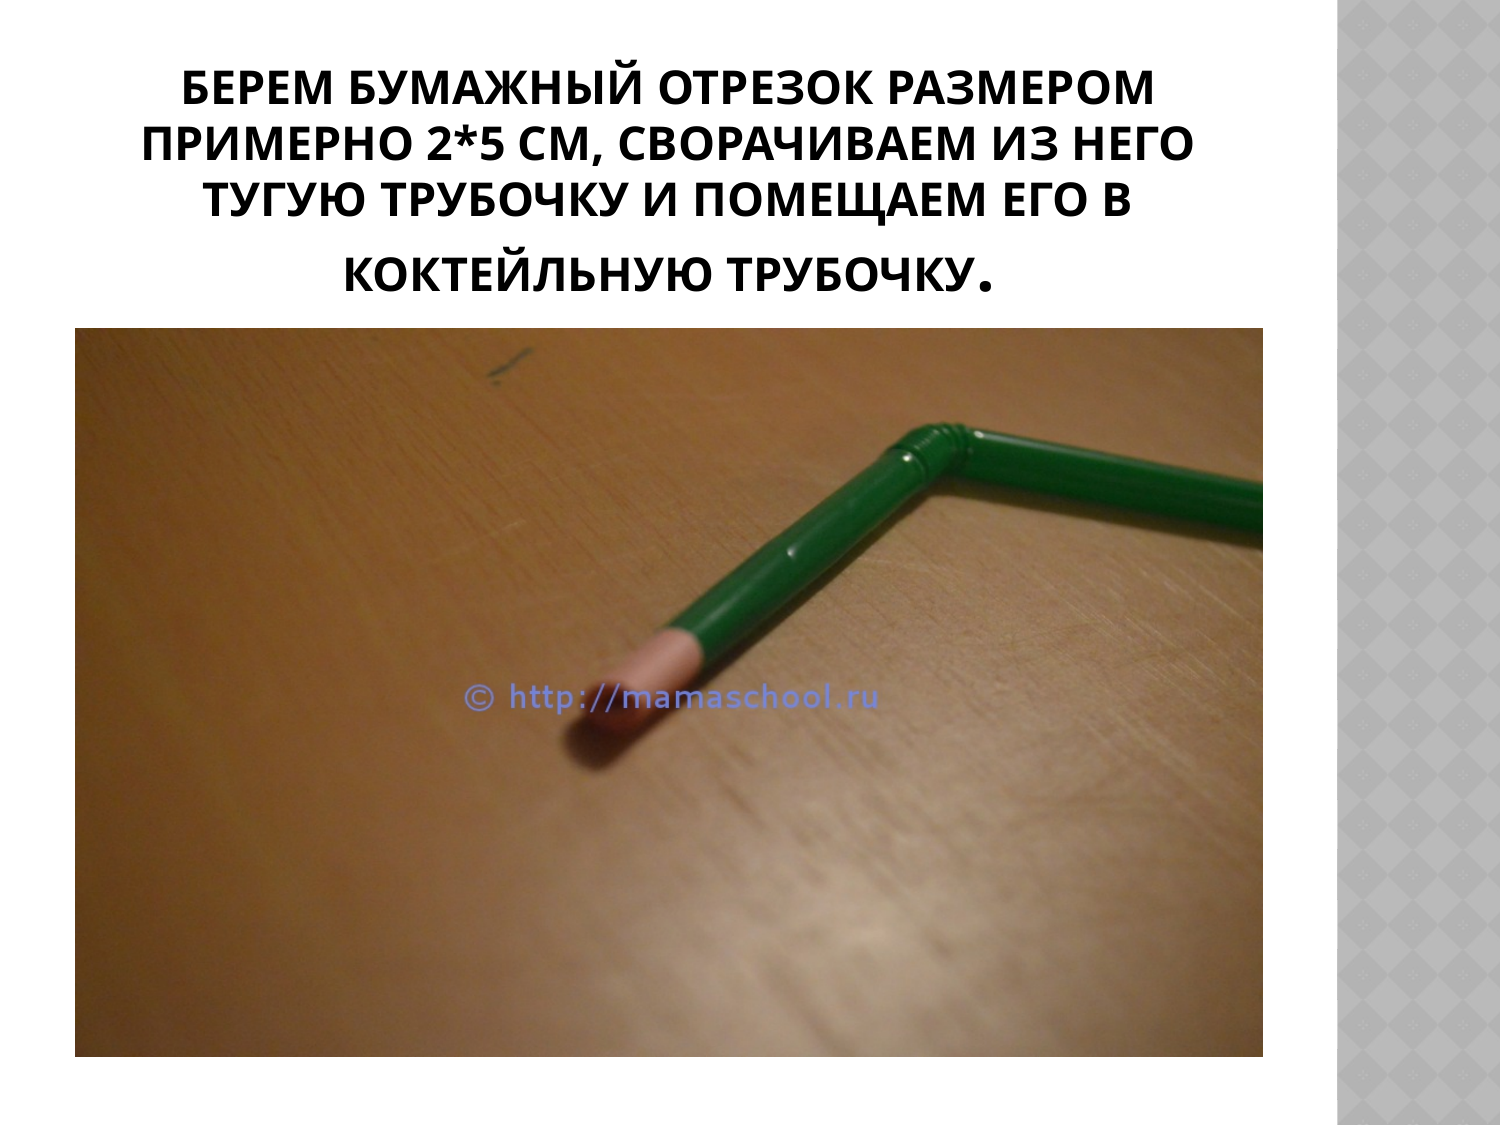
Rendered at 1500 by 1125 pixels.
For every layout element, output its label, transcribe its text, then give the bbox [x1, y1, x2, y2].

title Берем бумажный отрезок размером примерно 2*5 см, сворачиваем из него тугую трубочку и помещаем его в коктейльную трубочку. [75, 52, 1263, 305]
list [74, 327, 1263, 1057]
